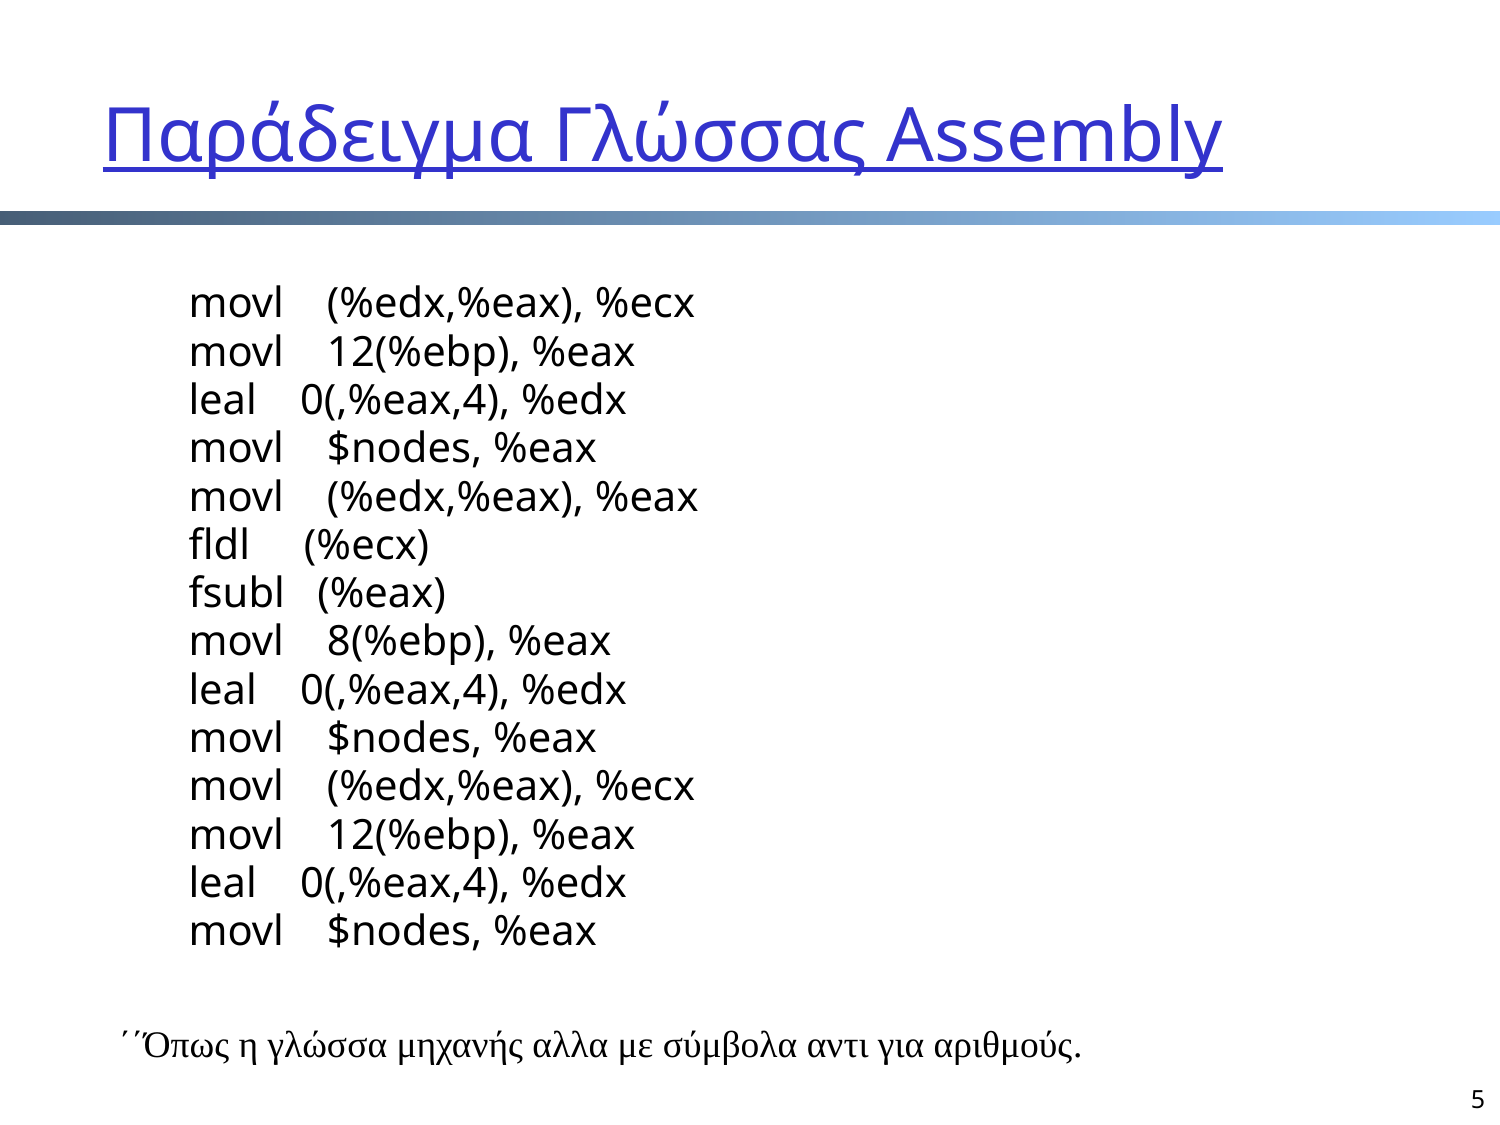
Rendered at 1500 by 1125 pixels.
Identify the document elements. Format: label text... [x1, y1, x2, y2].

title Παράδειγμα Γλώσσας Assembly [87, 37, 1363, 224]
text_box ΄΄Όπως η γλώσσα μηχανής αλλα με σύμβολα αντι για αριθμούς. [104, 1012, 1098, 1073]
list movl (%edx,%eax), %ecx movl 12(%ebp), %eax leal 0(,%eax,4), %edx movl $nodes, %eax movl (%edx,%eax), %eax fldl (%ecx) fsubl (%eax) movl 8(%ebp), %eax leal 0(,%eax,4), %edx movl $nodes, %eax movl (%edx,%eax), %ecx movl 12(%ebp), %eax leal 0(,%eax,4), %edx movl $nodes, %eax [87, 224, 1363, 988]
slide_number 5 [1150, 1049, 1500, 1125]
